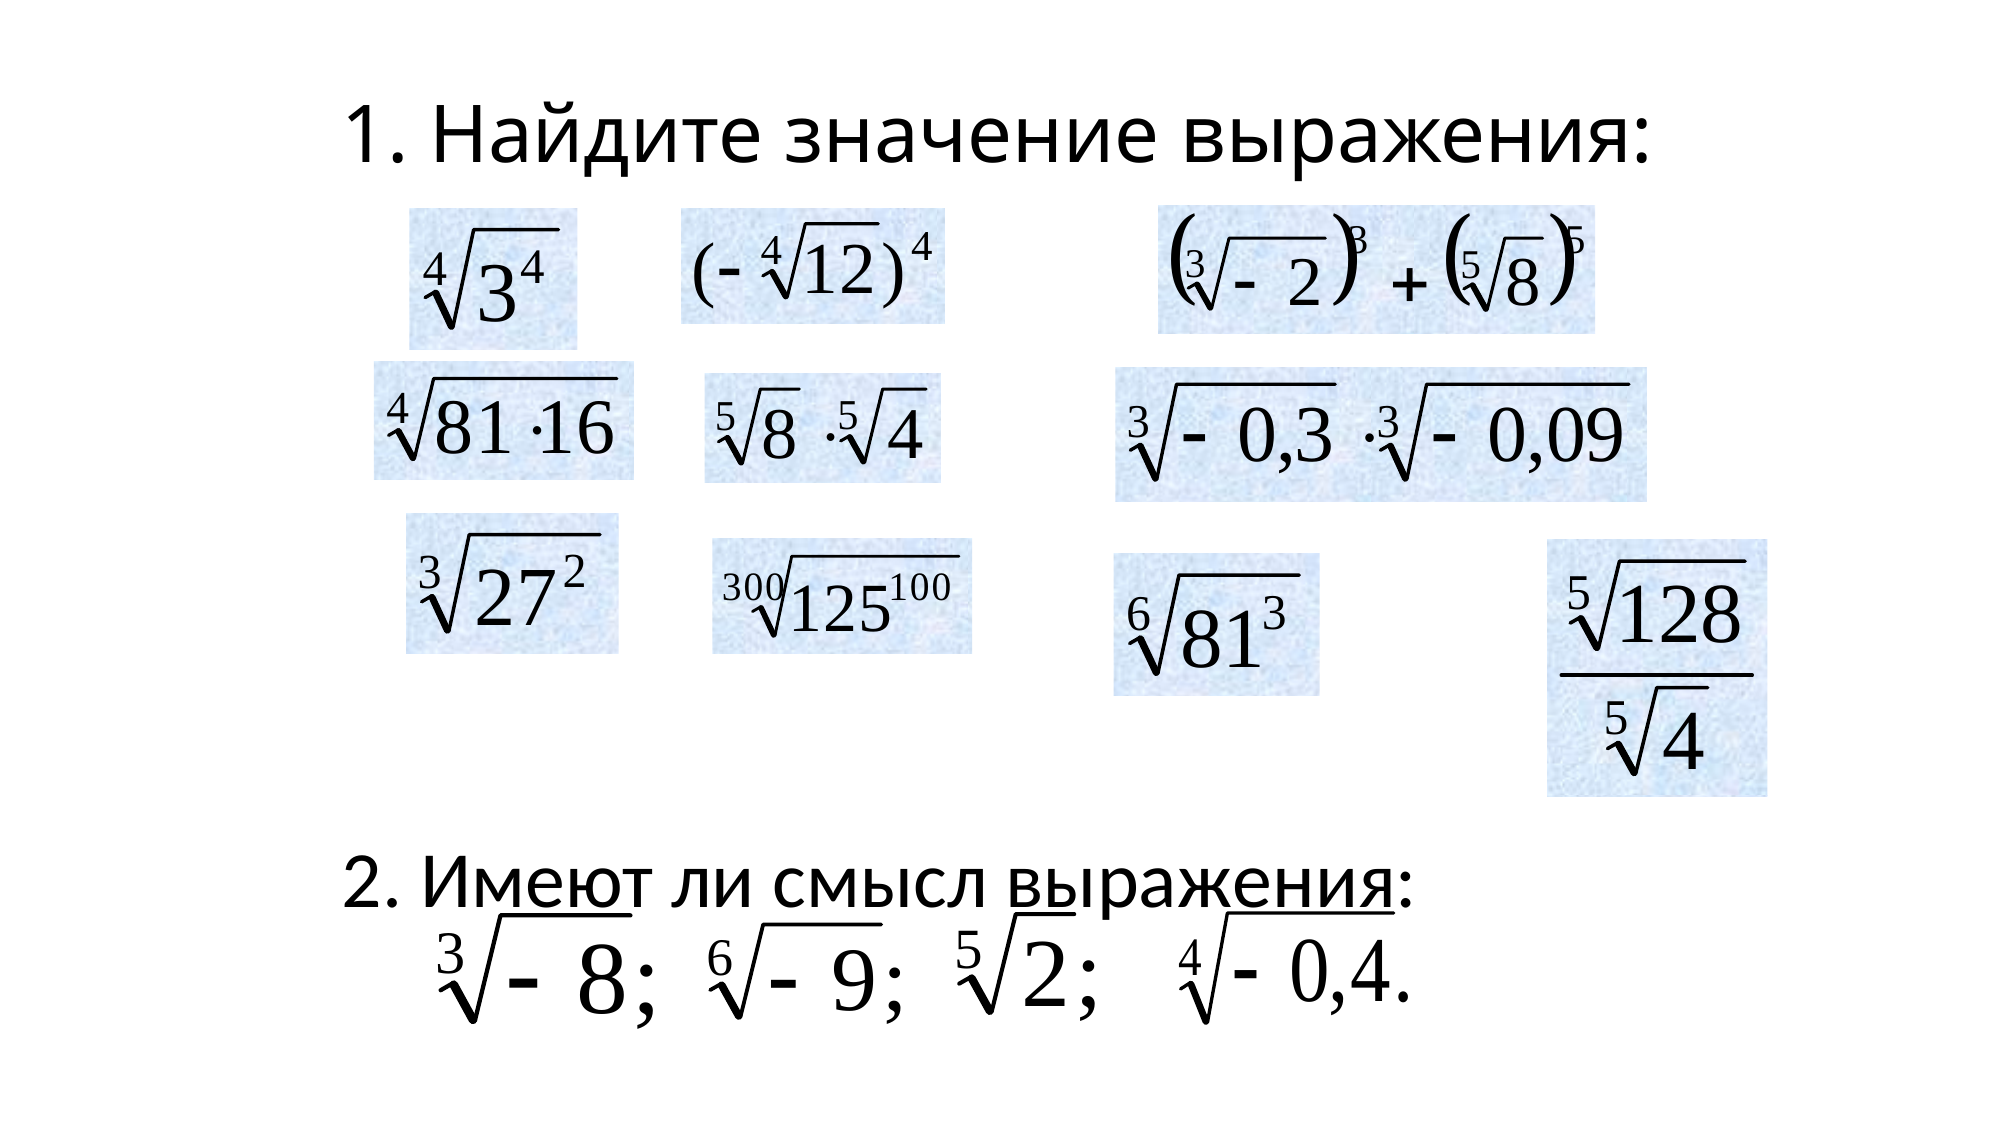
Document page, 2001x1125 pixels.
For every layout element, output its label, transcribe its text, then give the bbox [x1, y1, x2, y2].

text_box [373, 361, 634, 480]
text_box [1113, 553, 1320, 696]
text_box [409, 208, 578, 350]
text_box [712, 538, 973, 654]
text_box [421, 893, 680, 1057]
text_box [940, 893, 1120, 1048]
list 2. Имеют ли смысл выражения: [326, 196, 1677, 939]
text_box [1115, 367, 1647, 502]
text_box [406, 513, 619, 654]
title 1. Найдите значение выражения: [326, 42, 1677, 196]
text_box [704, 373, 941, 483]
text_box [1158, 205, 1596, 334]
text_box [692, 905, 923, 1049]
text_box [680, 208, 945, 324]
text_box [1547, 539, 1768, 797]
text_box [1165, 893, 1422, 1048]
